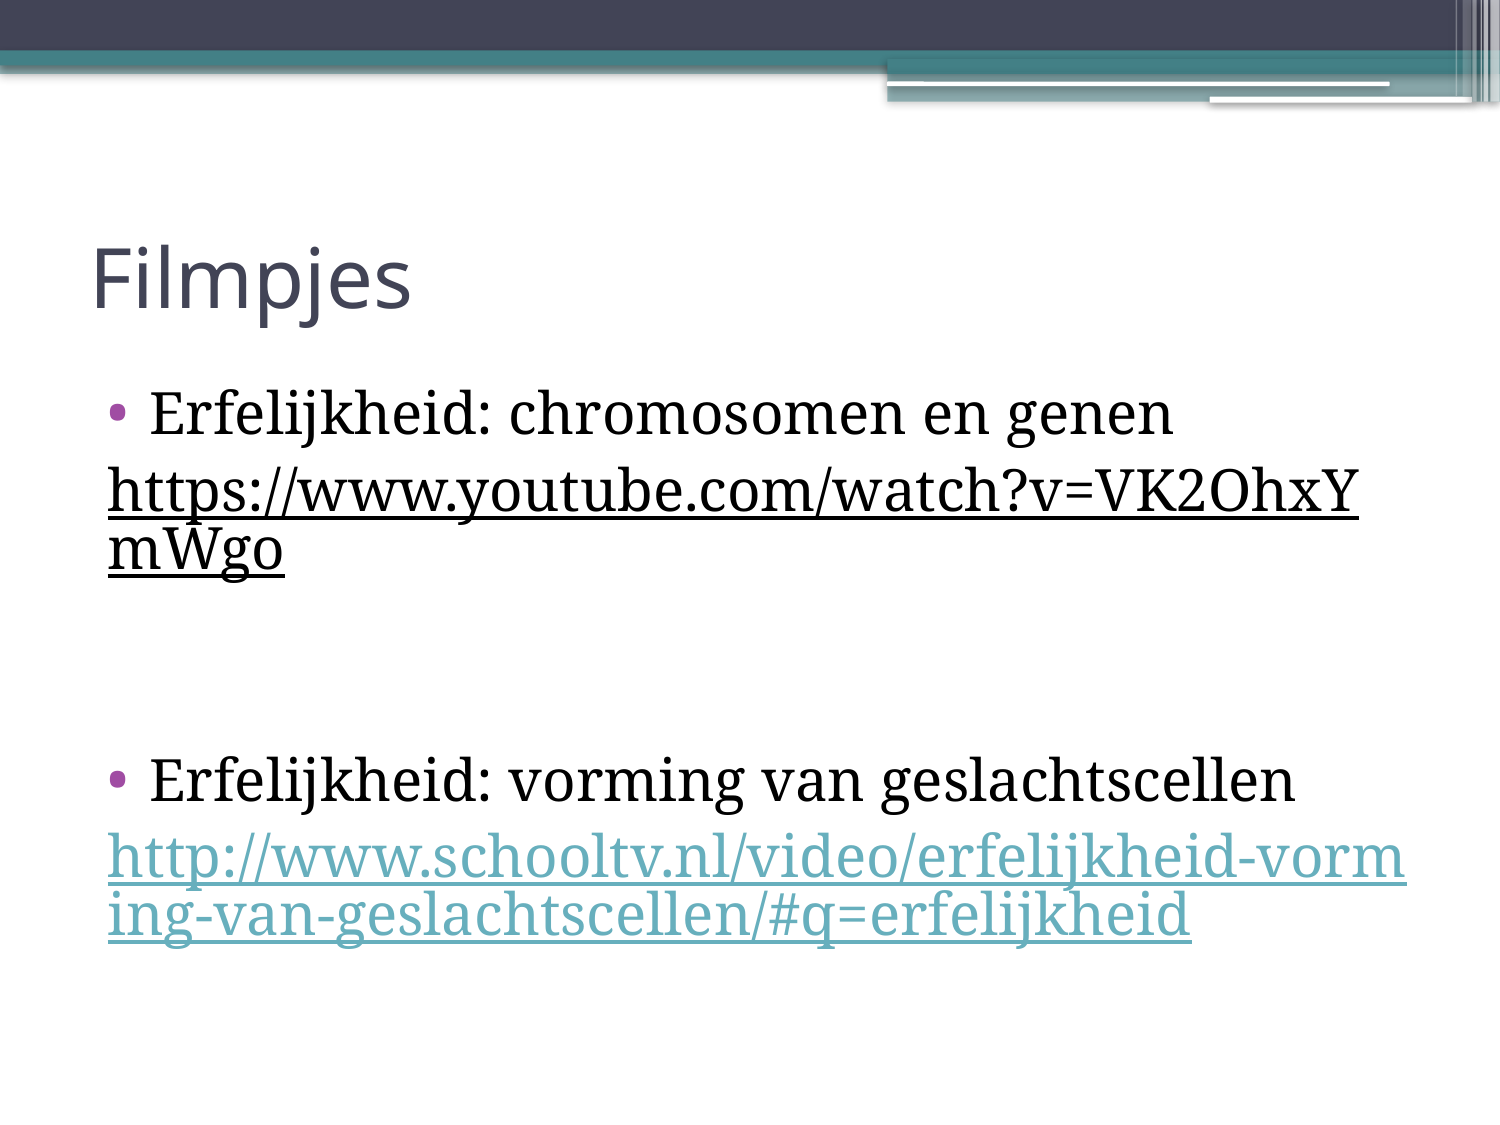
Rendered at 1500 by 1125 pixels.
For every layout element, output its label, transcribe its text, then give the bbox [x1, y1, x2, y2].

title Filmpjes [75, 187, 1425, 363]
list Erfelijkheid: chromosomen en genen https://www.youtube.com/watch?v=VK2OhxYmWgo Erfelijkheid: vorming van geslachtscellen http://www.schooltv.nl/video/erfelijkheid-vorming-van-geslachtscellen/#q=erfelijkheid [75, 368, 1425, 1079]
